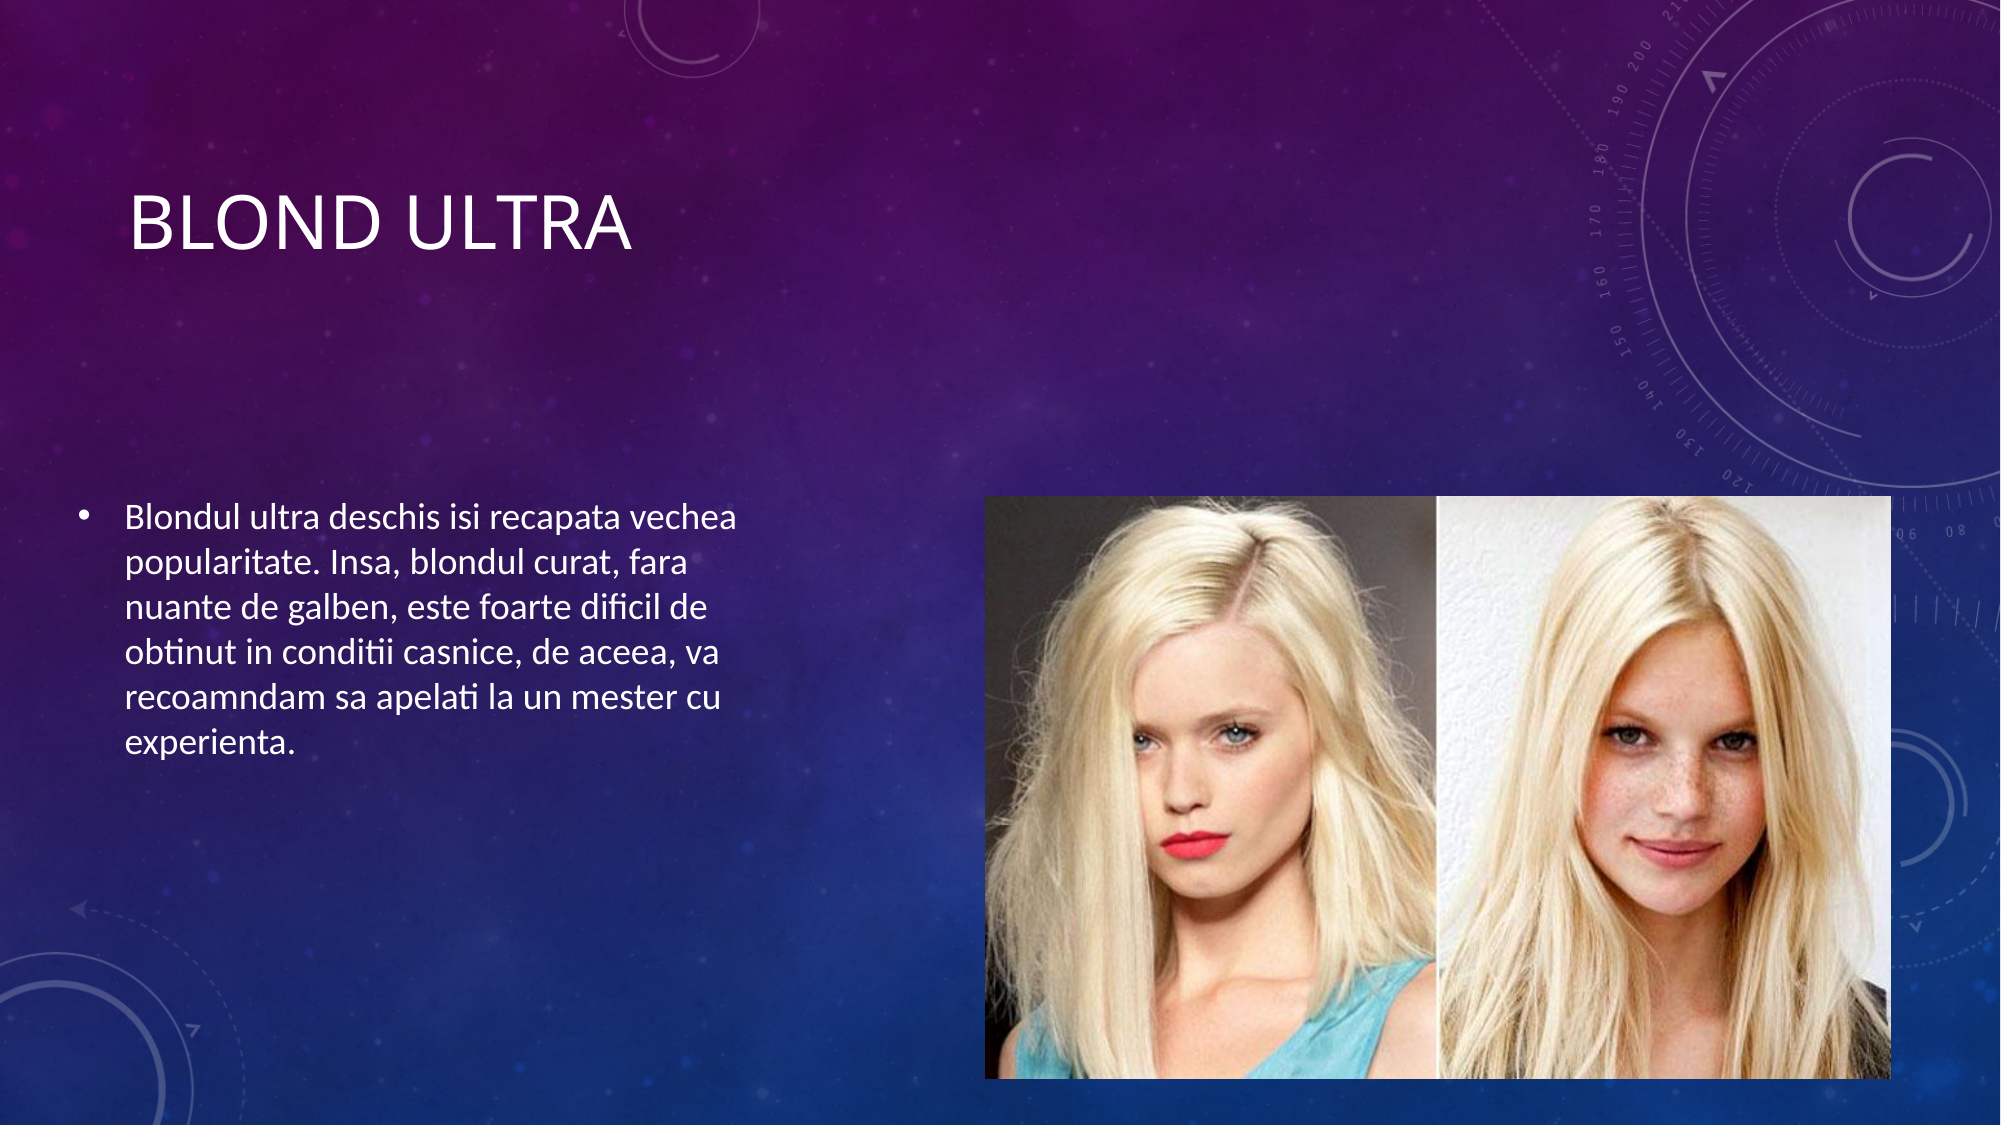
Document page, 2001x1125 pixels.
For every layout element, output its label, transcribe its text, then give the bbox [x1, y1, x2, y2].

picture [0, 0, 2001, 1125]
list Blondul ultra deschis isi recapata vechea popularitate. Insa, blondul curat, fara nuante de galben, este foarte dificil de obtinut in conditii casnice, de aceea, va recoamndam sa apelati la un mester cu experienta. [62, 237, 803, 1016]
title BLOND ULTRA [112, 99, 1775, 339]
